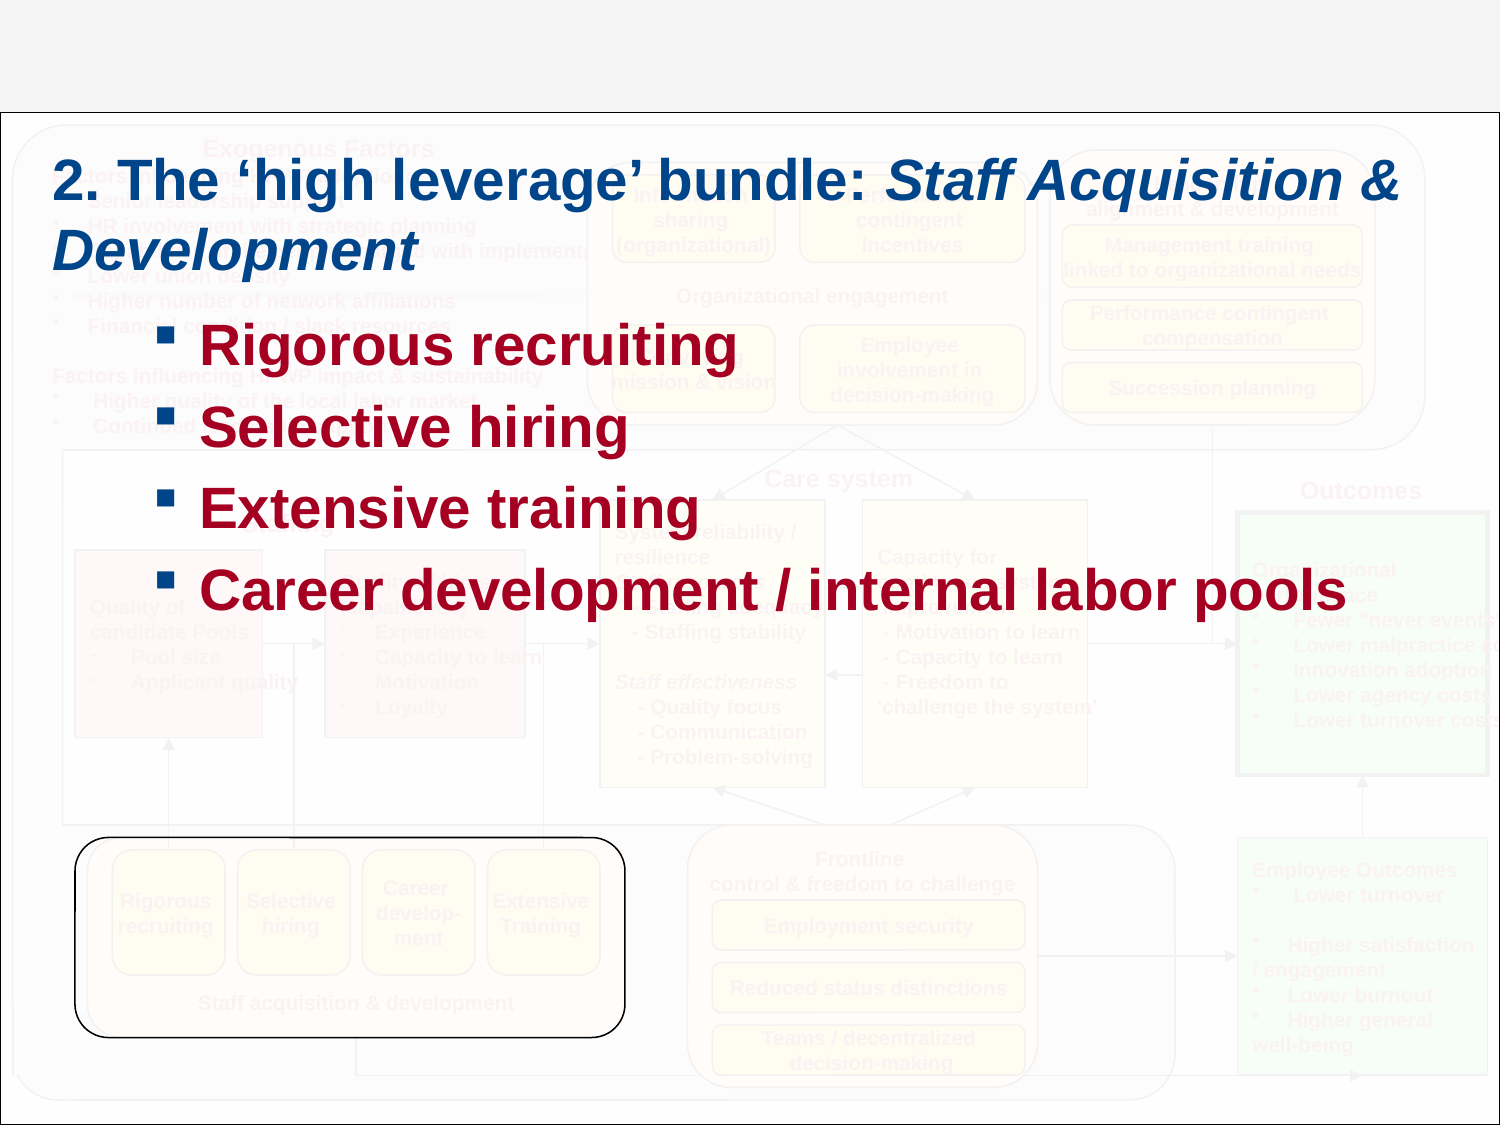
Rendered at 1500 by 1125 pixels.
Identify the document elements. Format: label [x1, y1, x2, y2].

text_box [0, 112, 1500, 1125]
